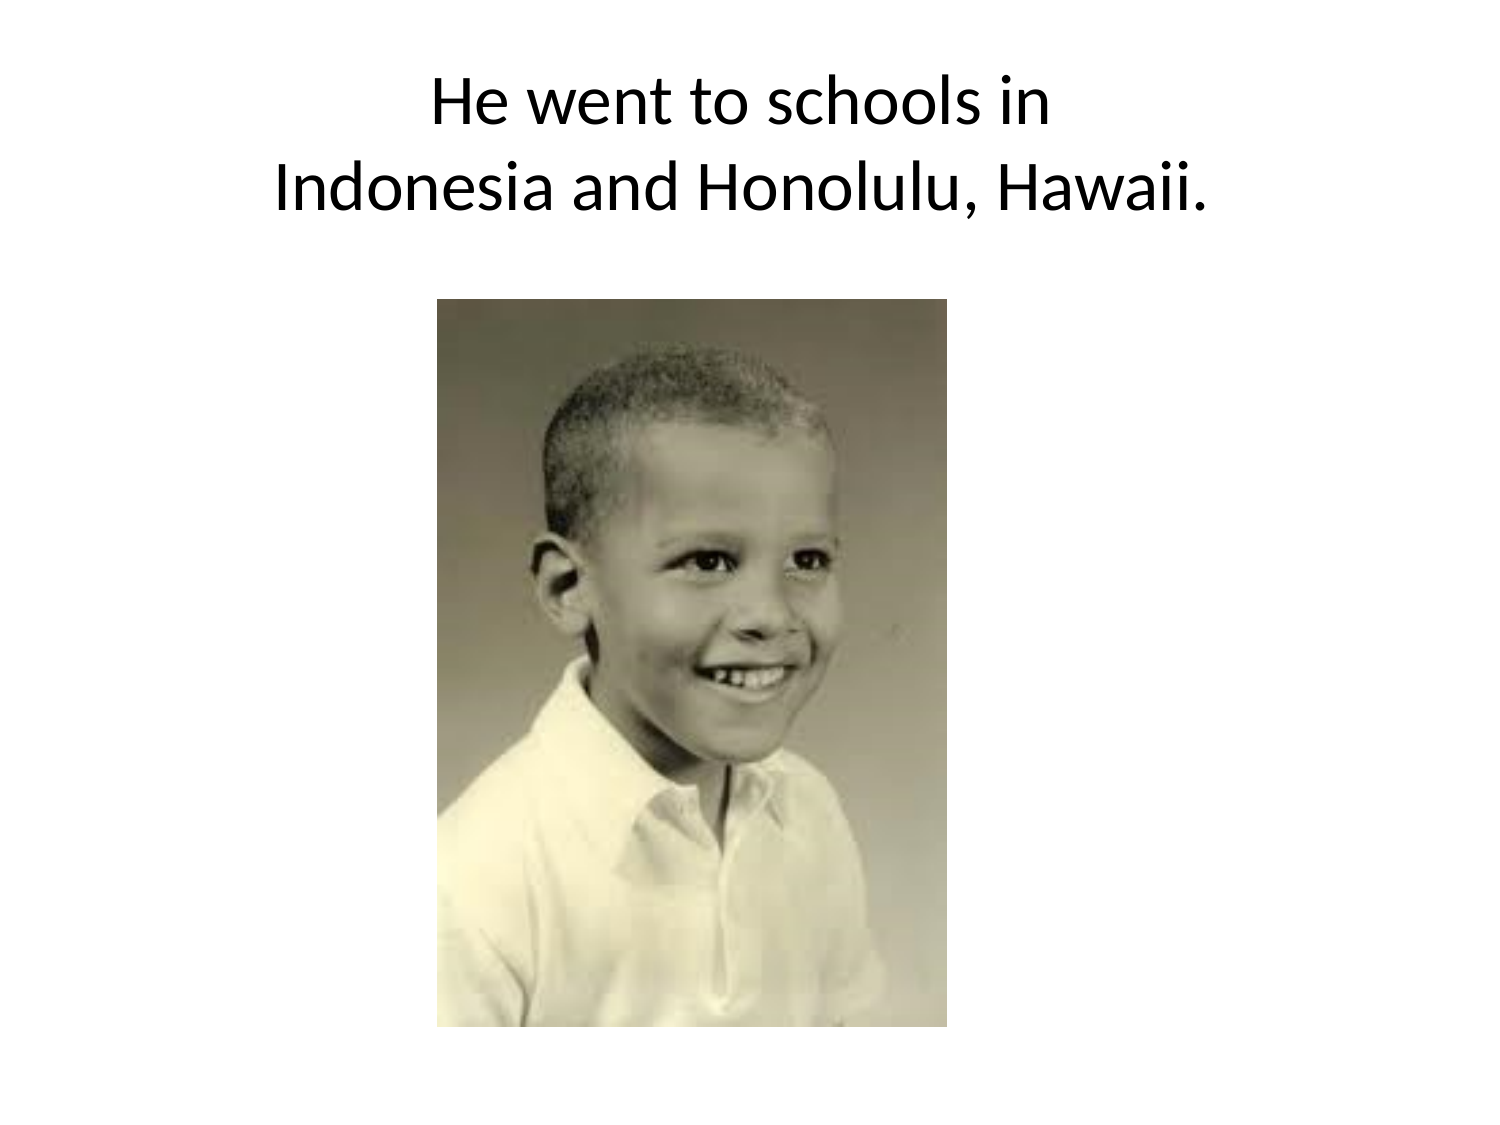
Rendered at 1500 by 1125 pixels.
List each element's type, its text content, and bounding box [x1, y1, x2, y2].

picture [437, 299, 948, 1027]
title He went to schools in Indonesia and Honolulu, Hawaii. [75, 45, 1425, 233]
